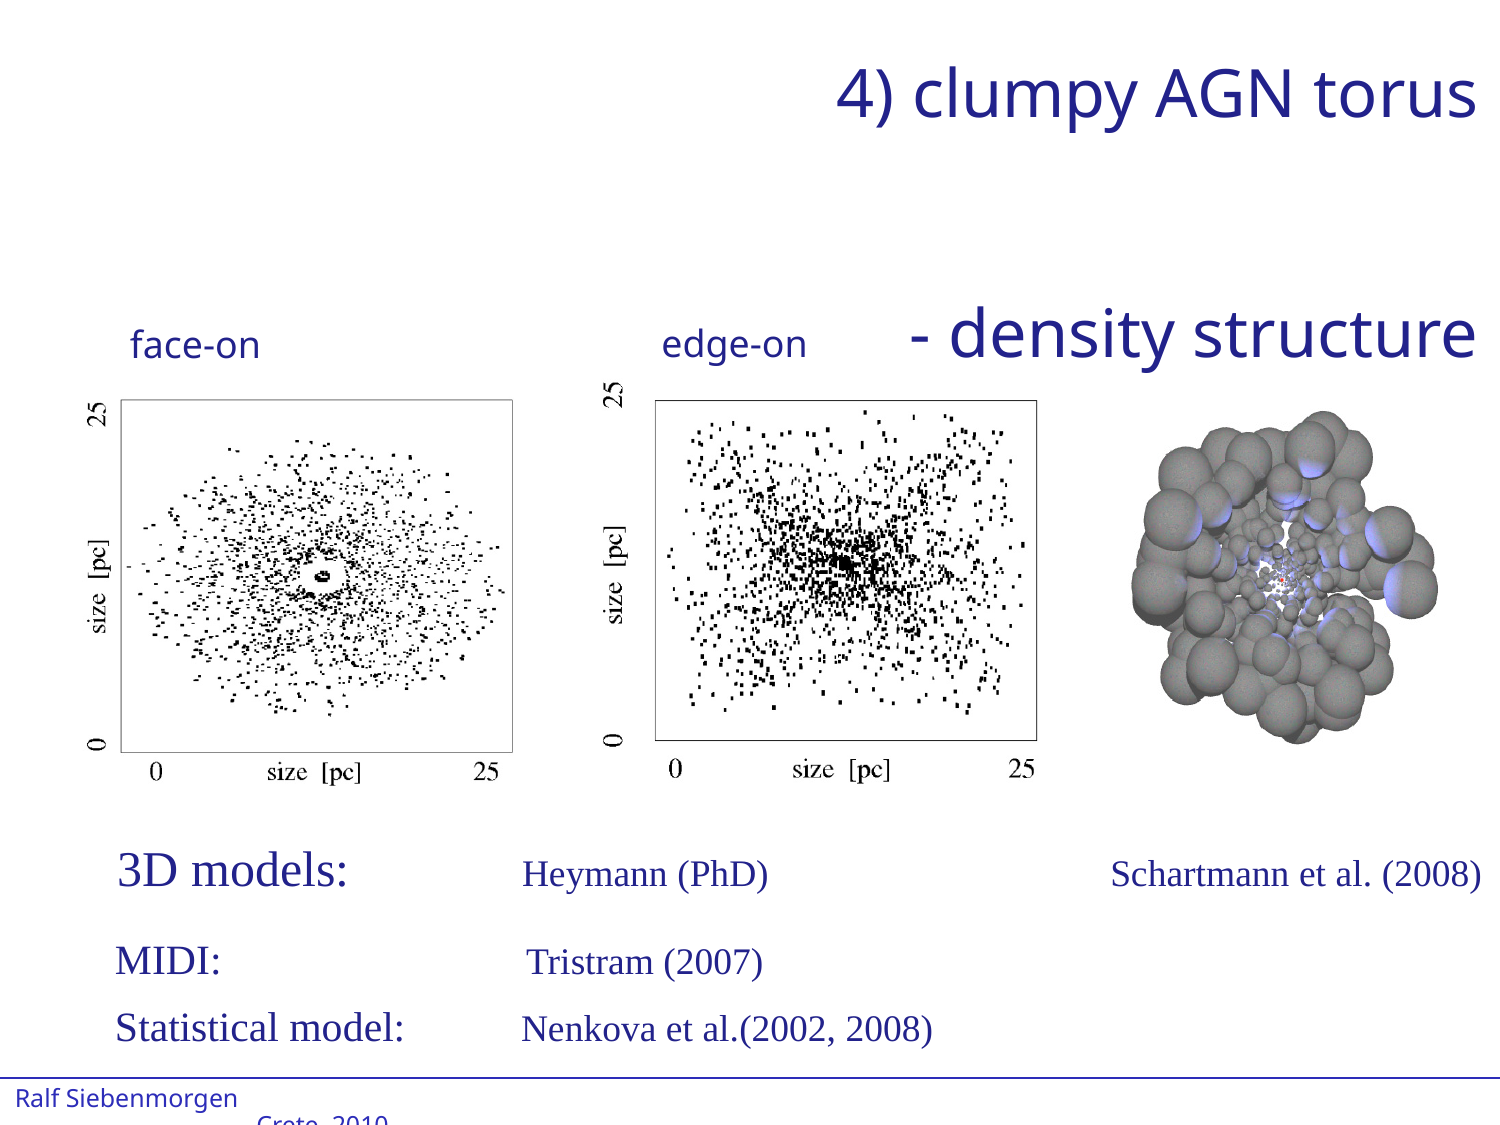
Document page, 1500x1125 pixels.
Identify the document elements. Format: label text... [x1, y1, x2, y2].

picture [1056, 408, 1500, 752]
text_box 3D models: Heymann (PhD) Schartmann et al. (2008) [102, 808, 1500, 904]
text_box 4) clumpy AGN torus - density structure [714, 42, 1480, 374]
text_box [11, 317, 1176, 811]
text_box MIDI: Tristram (2007) Statistical model: Nenkova et al.(2002, 2008) [100, 908, 1165, 1057]
